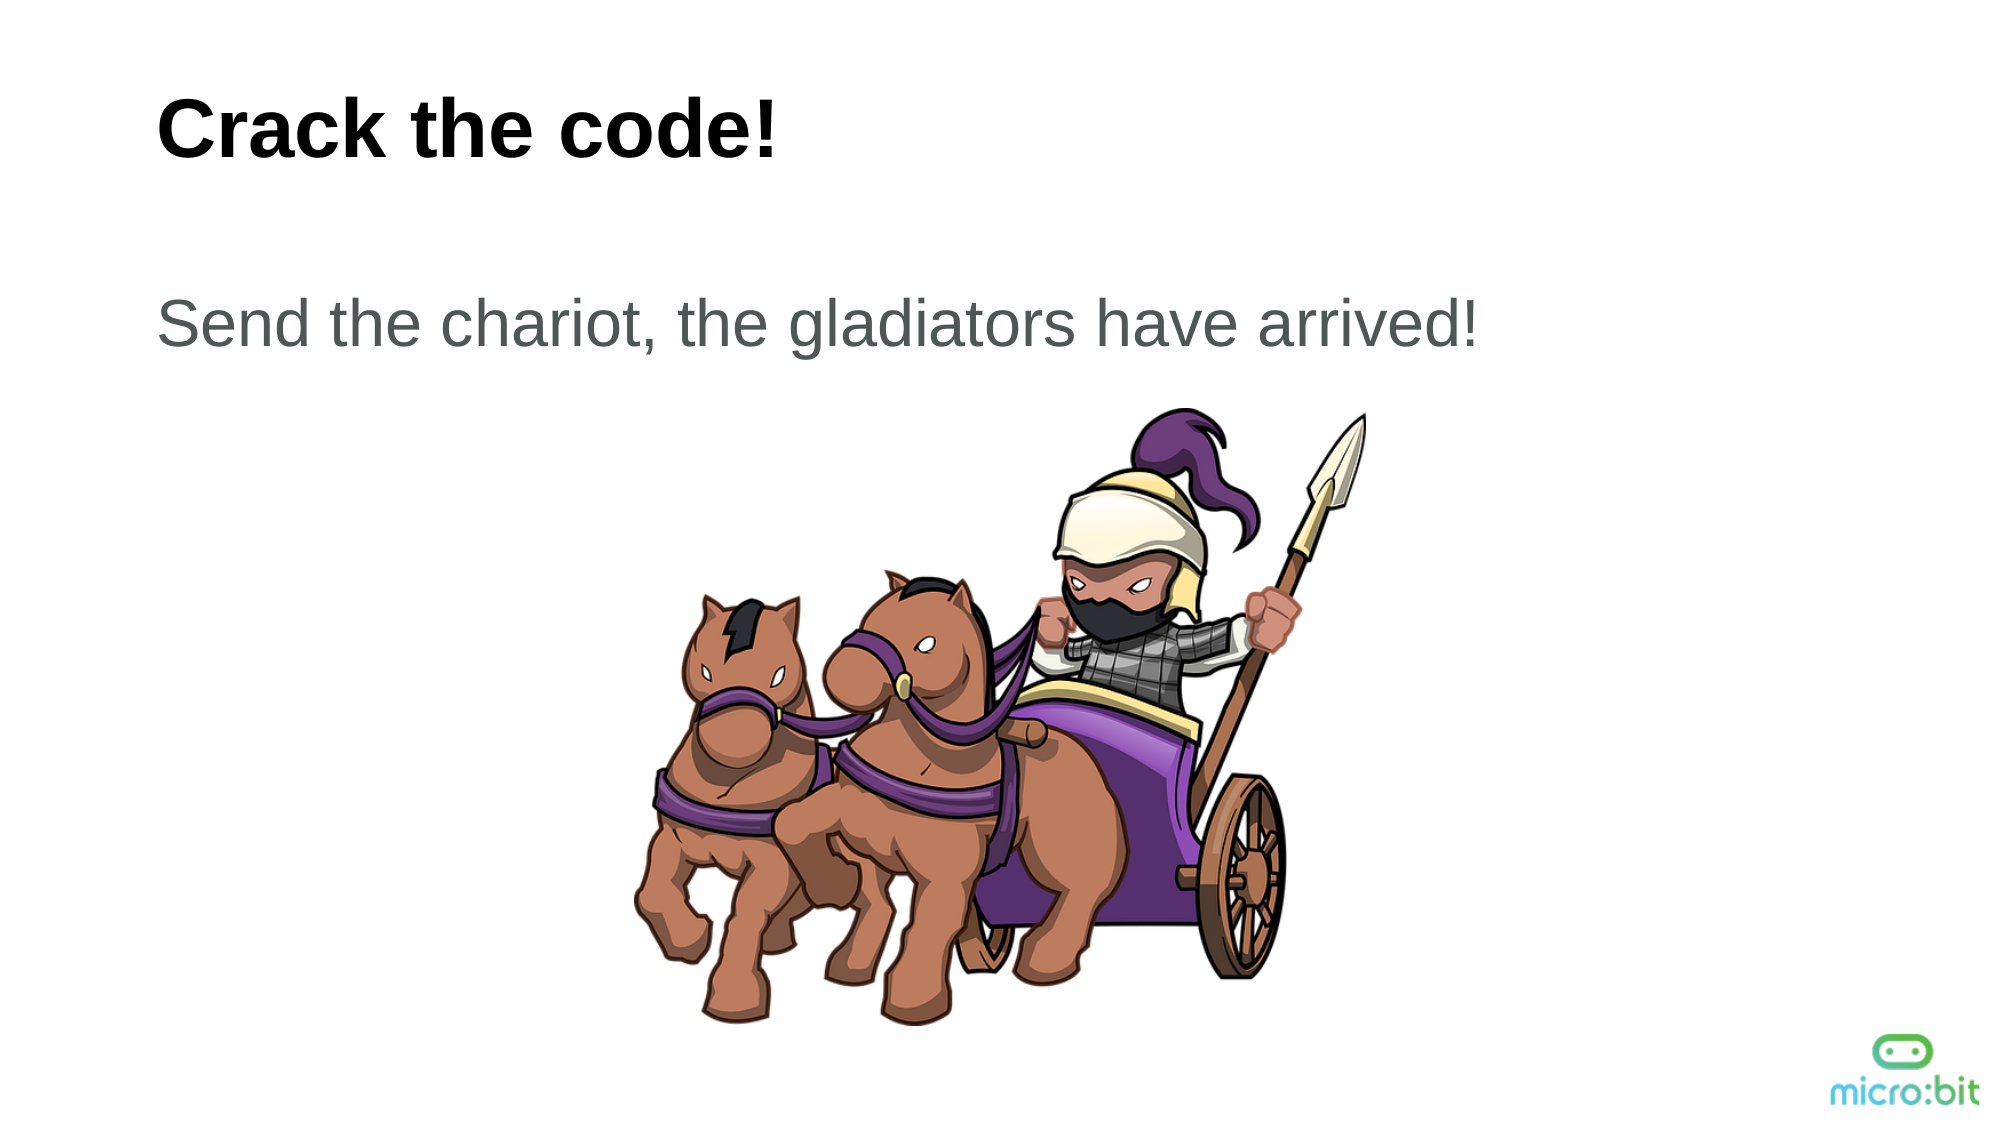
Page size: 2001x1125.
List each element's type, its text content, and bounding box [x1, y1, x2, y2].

picture [1830, 1029, 1980, 1106]
picture [634, 408, 1366, 1027]
text_box Crack the code! Send the chariot, the gladiators have arrived! [141, 60, 1909, 884]
